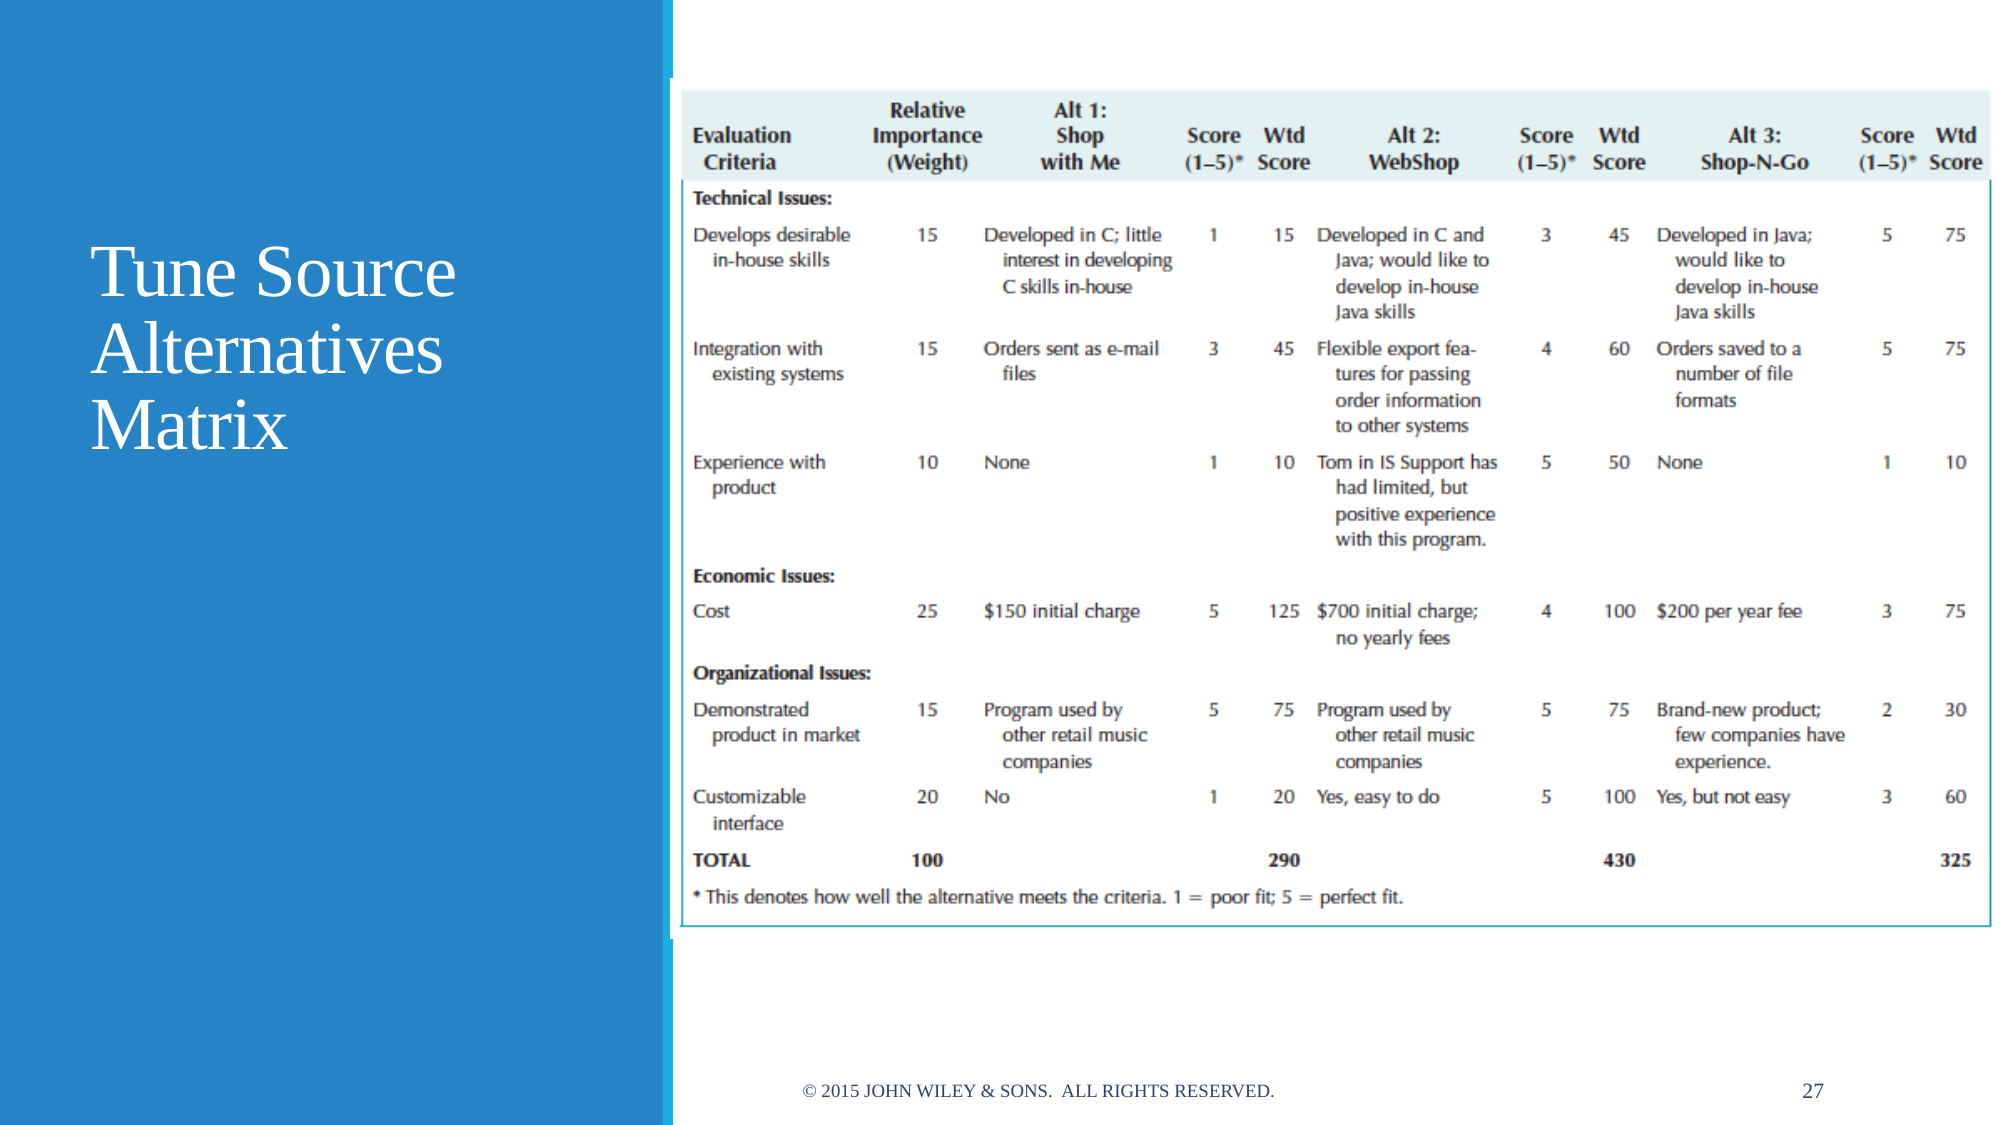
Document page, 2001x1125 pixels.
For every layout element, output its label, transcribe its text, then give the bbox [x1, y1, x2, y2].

footer © 2015 John Wiley & Sons. All Rights Reserved. [787, 1059, 1550, 1120]
slide_number 27 [1624, 1059, 1840, 1120]
picture [670, 78, 2000, 940]
title Tune Source Alternatives Matrix [75, 97, 600, 473]
